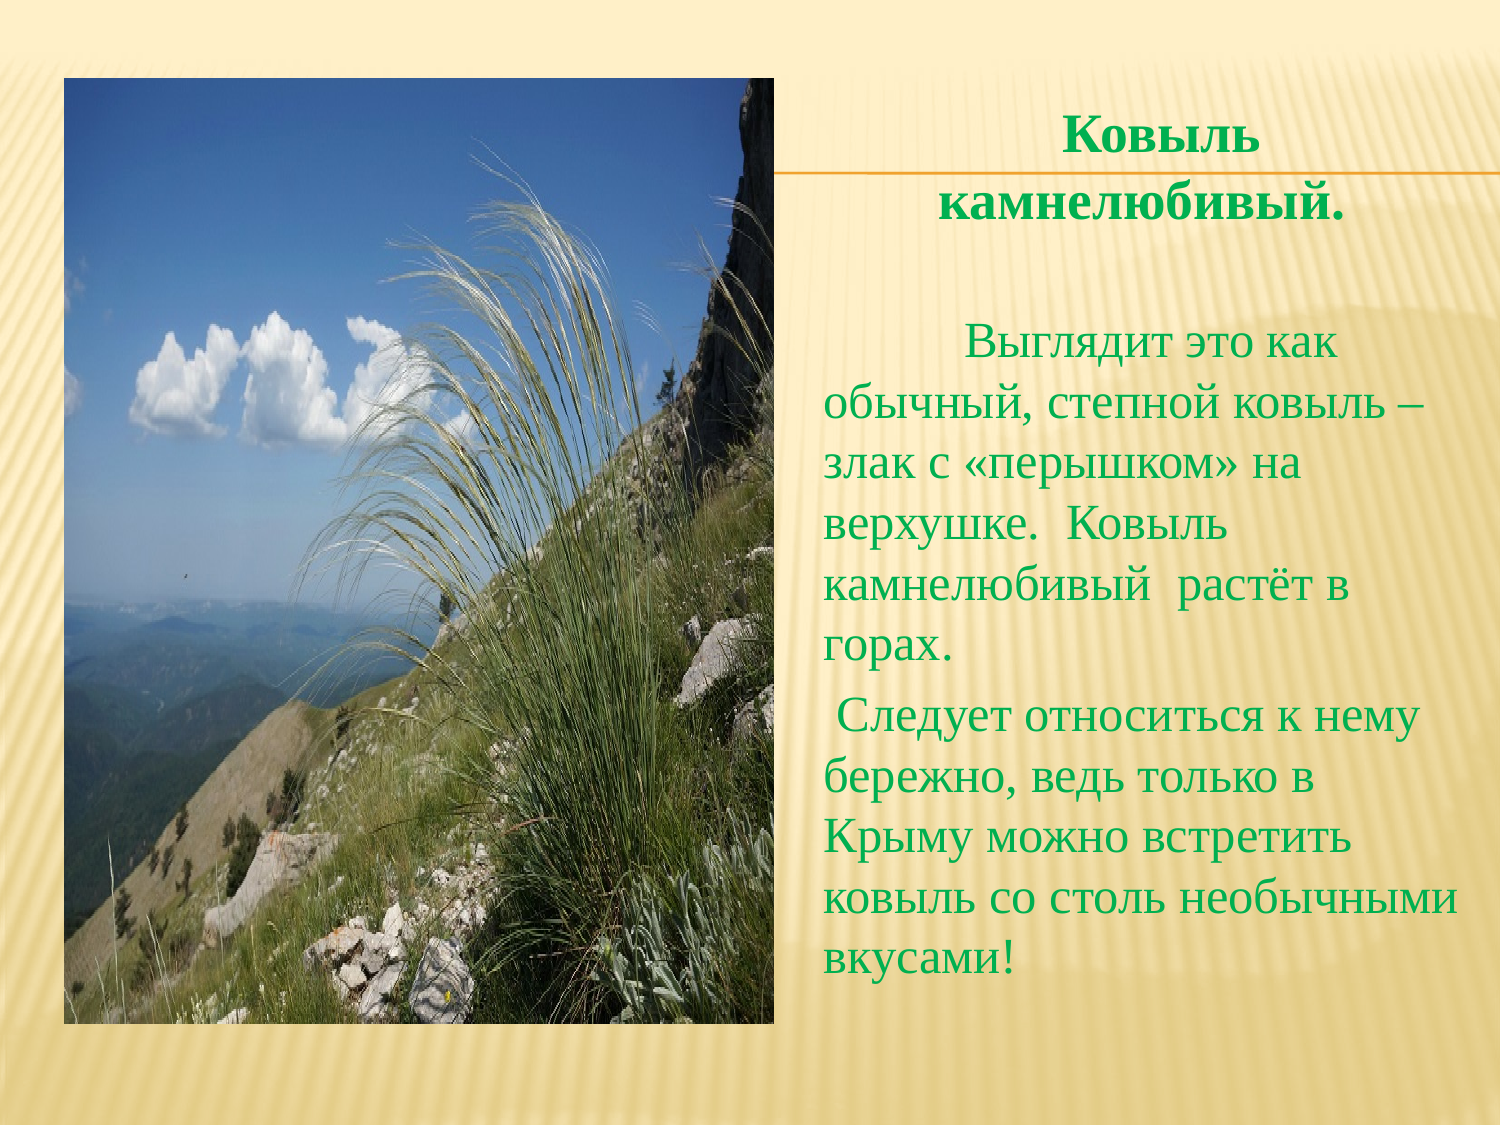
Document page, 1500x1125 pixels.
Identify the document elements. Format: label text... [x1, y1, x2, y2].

picture [64, 77, 774, 1024]
list Ковыль камнелюбивый. Выглядит это как обычный, степной ковыль – злак с «перышком» на верхушке. Ковыль камнелюбивый растёт в горах. Следует относиться к нему бережно, ведь только в Крыму можно встретить ковыль со столь необычными вкусами! [809, 90, 1475, 998]
